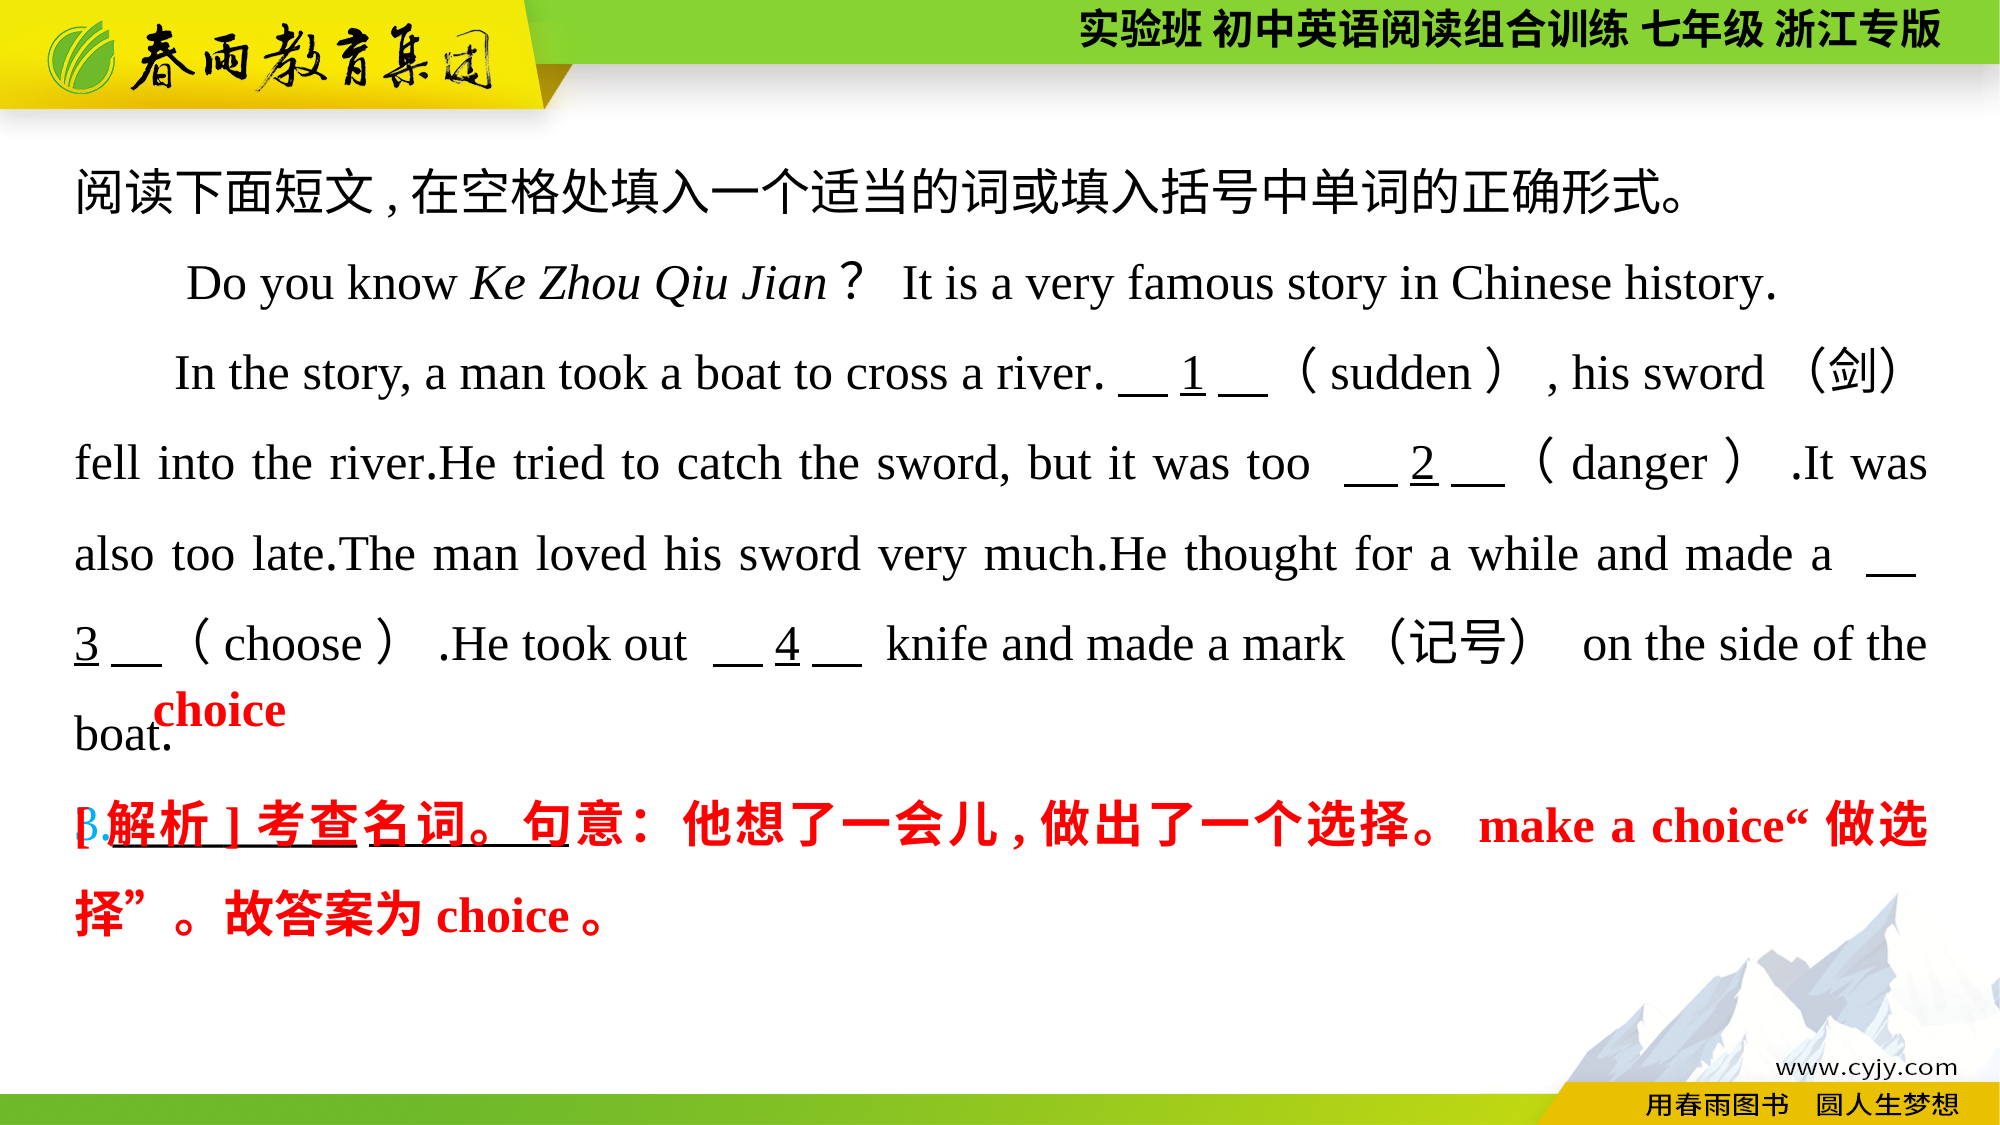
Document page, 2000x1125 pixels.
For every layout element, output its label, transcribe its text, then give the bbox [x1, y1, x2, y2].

picture [0, 0, 2000, 1125]
text_box [解析]考查名词。句意：他想了一会儿,做出了一个选择。make a choice“做选择”。故答案为choice。 [59, 755, 1944, 950]
text_box choice [138, 668, 302, 744]
list 阅读下面短文,在空格处填入一个适当的词或填入括号中单词的正确形式。 Do you know Ke Zhou Qiu Jian？It is a very famous story in Chinese history. In the story, a man took a boat to cross a river. 1 （sudden）, his sword（剑） fell into the river.He tried to catch the sword, but it was too 2 （danger）.It was also too late.The man loved his sword very much.He thought for a while and made a 3 （choose）.He took out 4 knife and made a mark（记号） on the side of the boat. 3.___________ [59, 122, 1944, 755]
